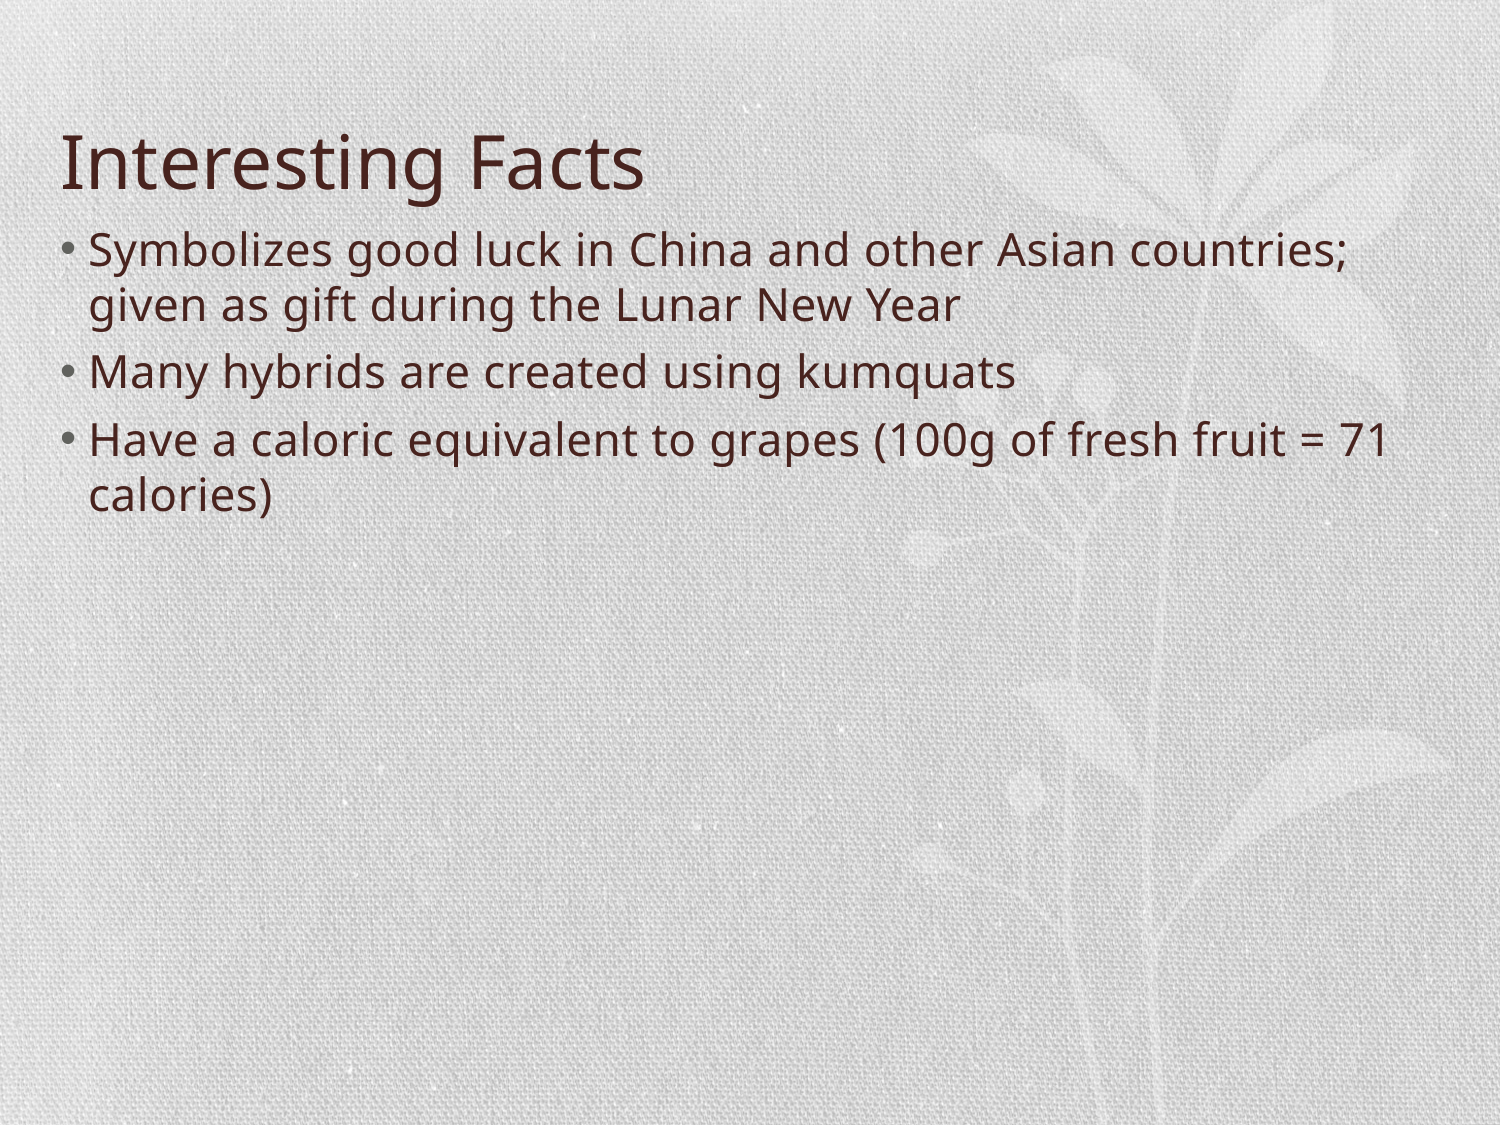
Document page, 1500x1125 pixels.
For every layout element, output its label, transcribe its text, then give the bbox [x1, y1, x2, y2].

title Interesting Facts [45, 37, 1455, 213]
list Symbolizes good luck in China and other Asian countries; given as gift during the Lunar New Year Many hybrids are created using kumquats Have a caloric equivalent to grapes (100g of fresh fruit = 71 calories) [45, 213, 1455, 1023]
